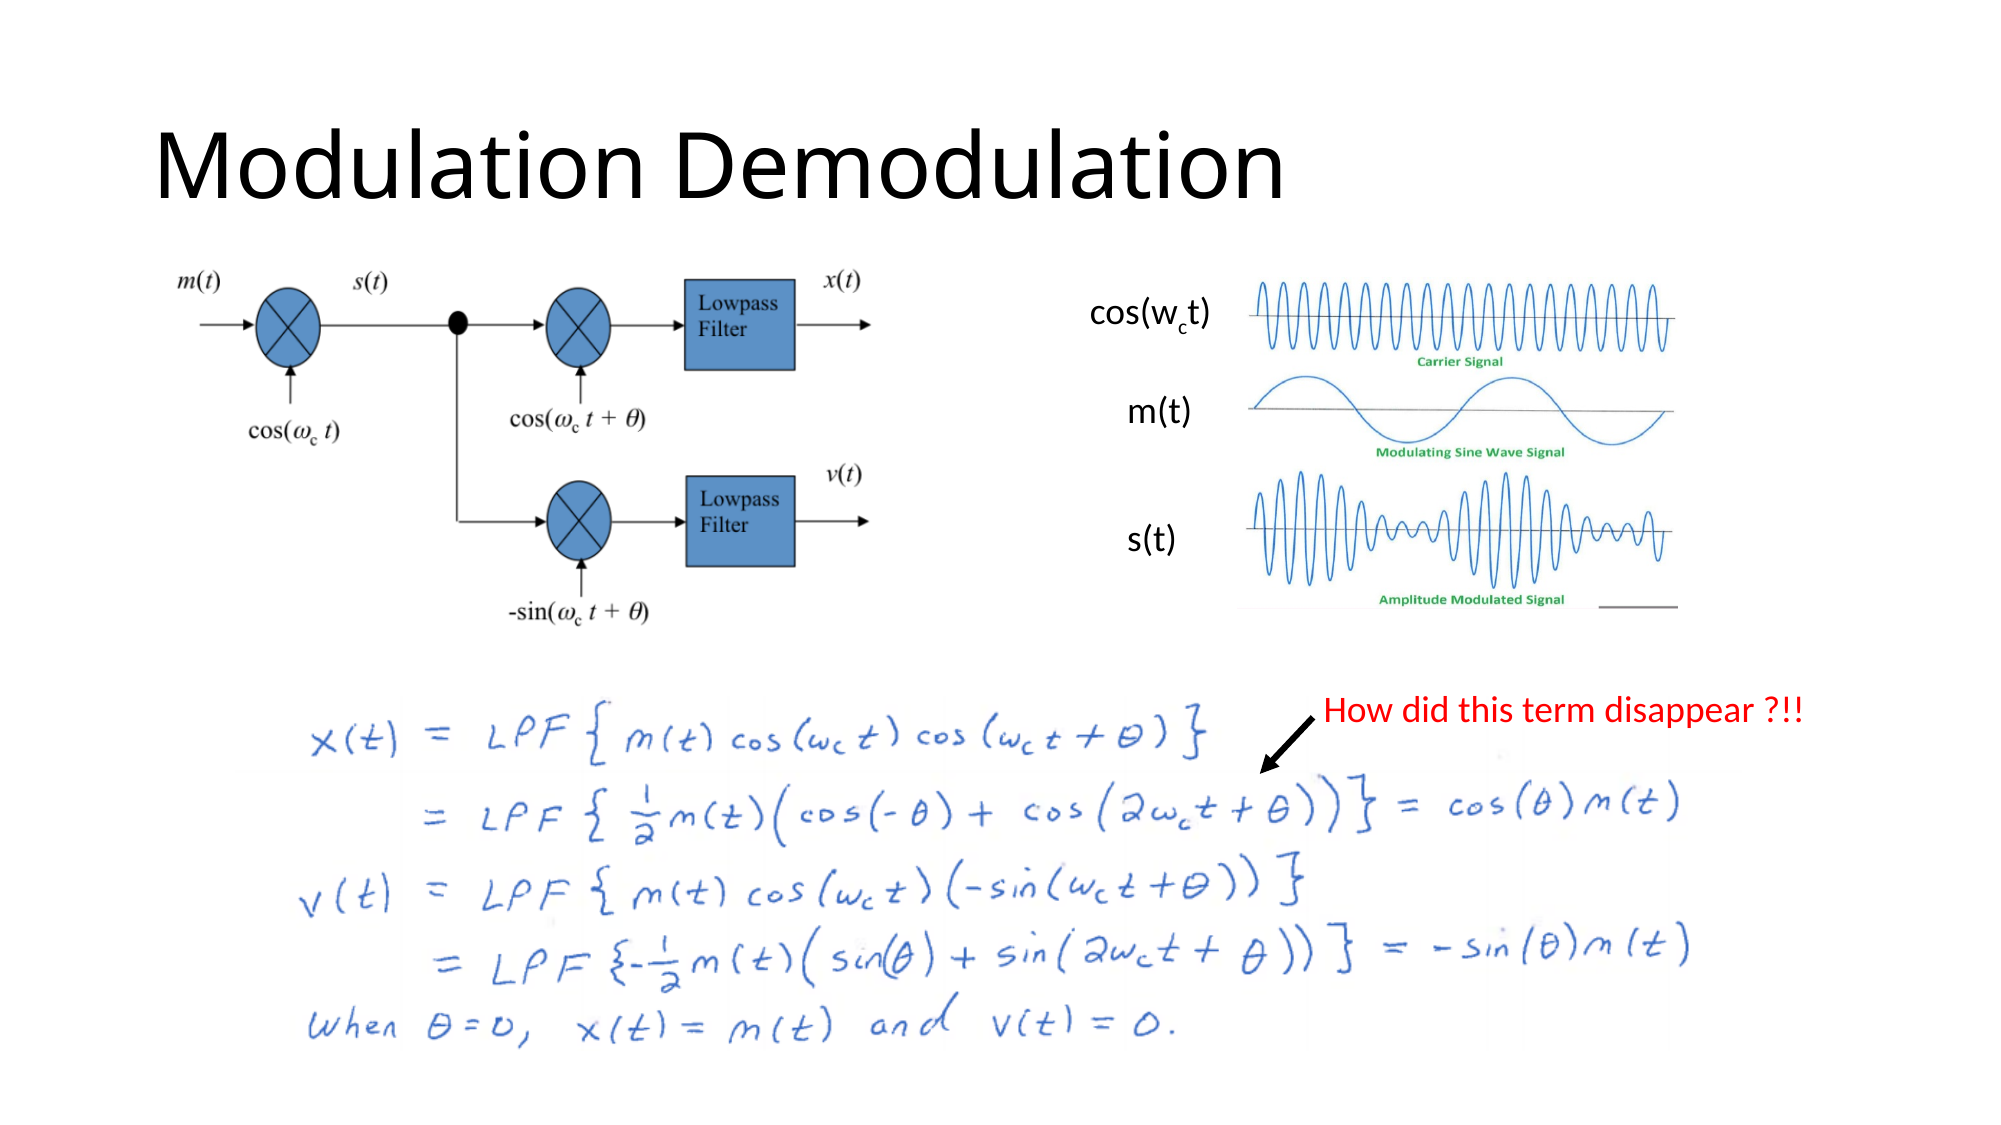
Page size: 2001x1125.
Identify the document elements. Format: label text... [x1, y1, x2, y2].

text_box s(t) [1112, 506, 1219, 567]
picture [137, 254, 951, 632]
text_box How did this term disappear ?!! [1308, 677, 1890, 738]
text_box cos(wct) [1075, 279, 1237, 346]
picture [1237, 277, 1678, 609]
text_box m(t) [1112, 378, 1219, 439]
picture [235, 696, 1742, 1051]
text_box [1259, 717, 1314, 774]
title Modulation Demodulation [137, 59, 1863, 278]
